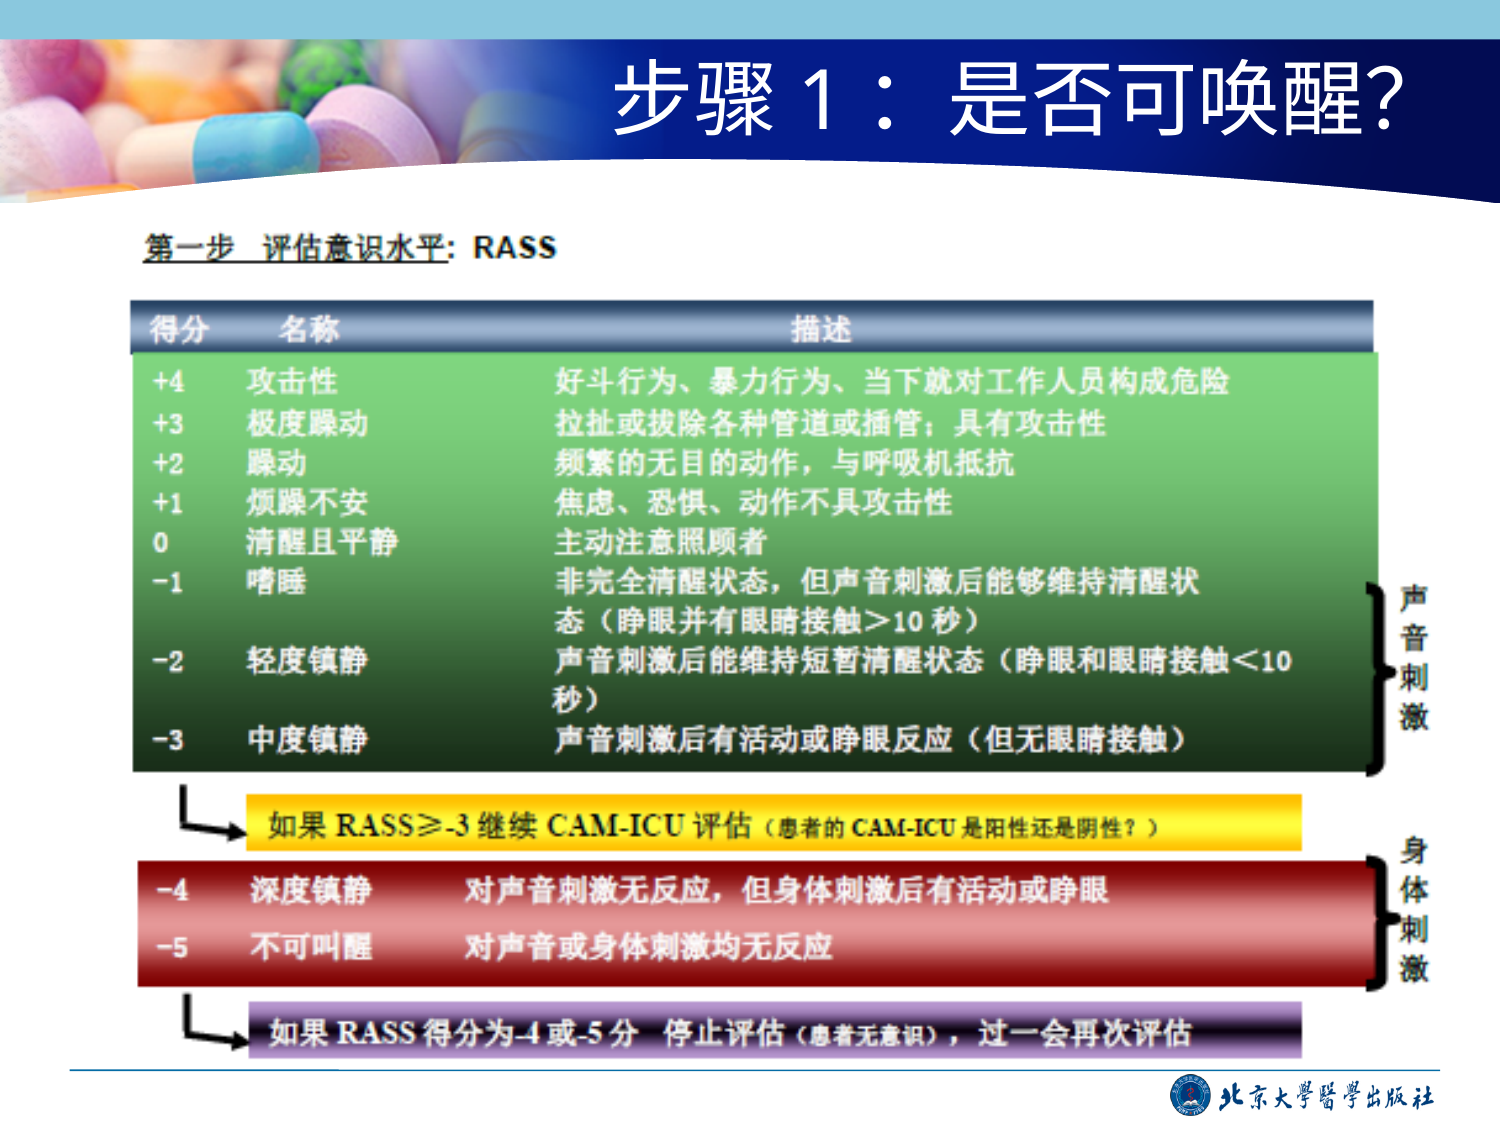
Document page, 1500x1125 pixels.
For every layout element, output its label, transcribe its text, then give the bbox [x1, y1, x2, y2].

picture [61, 222, 1500, 1069]
picture [1170, 1074, 1436, 1118]
title 步骤1：是否可唤醒？ [137, 49, 1463, 143]
picture [0, 40, 1500, 203]
